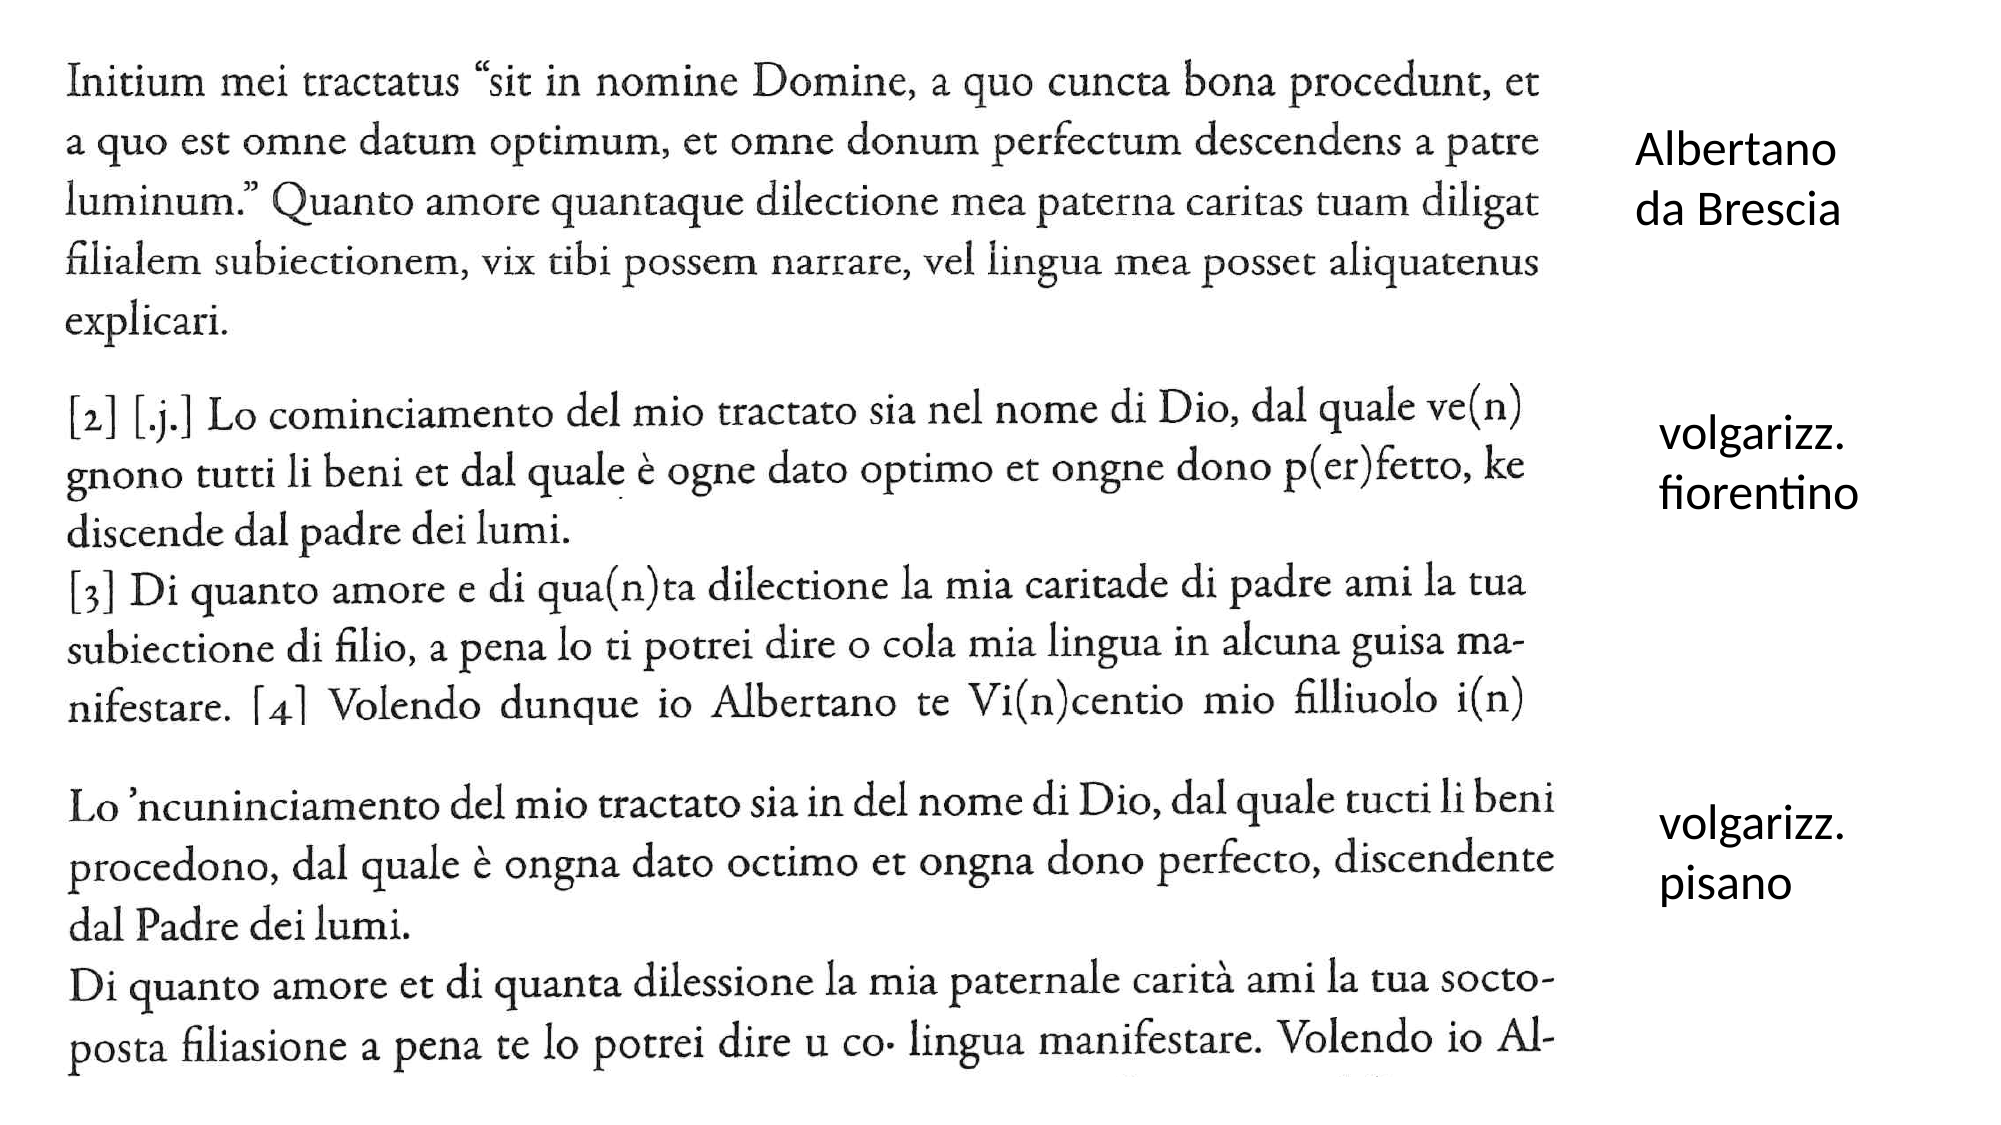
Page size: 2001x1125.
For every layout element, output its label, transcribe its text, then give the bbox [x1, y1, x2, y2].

picture [39, 382, 1553, 725]
text_box volgarizz. fiorentino [1644, 392, 1930, 527]
picture [40, 48, 1602, 355]
text_box Albertano da Brescia [1620, 108, 1906, 244]
text_box volgarizz. pisano [1644, 782, 1930, 917]
picture [0, 760, 1604, 1077]
